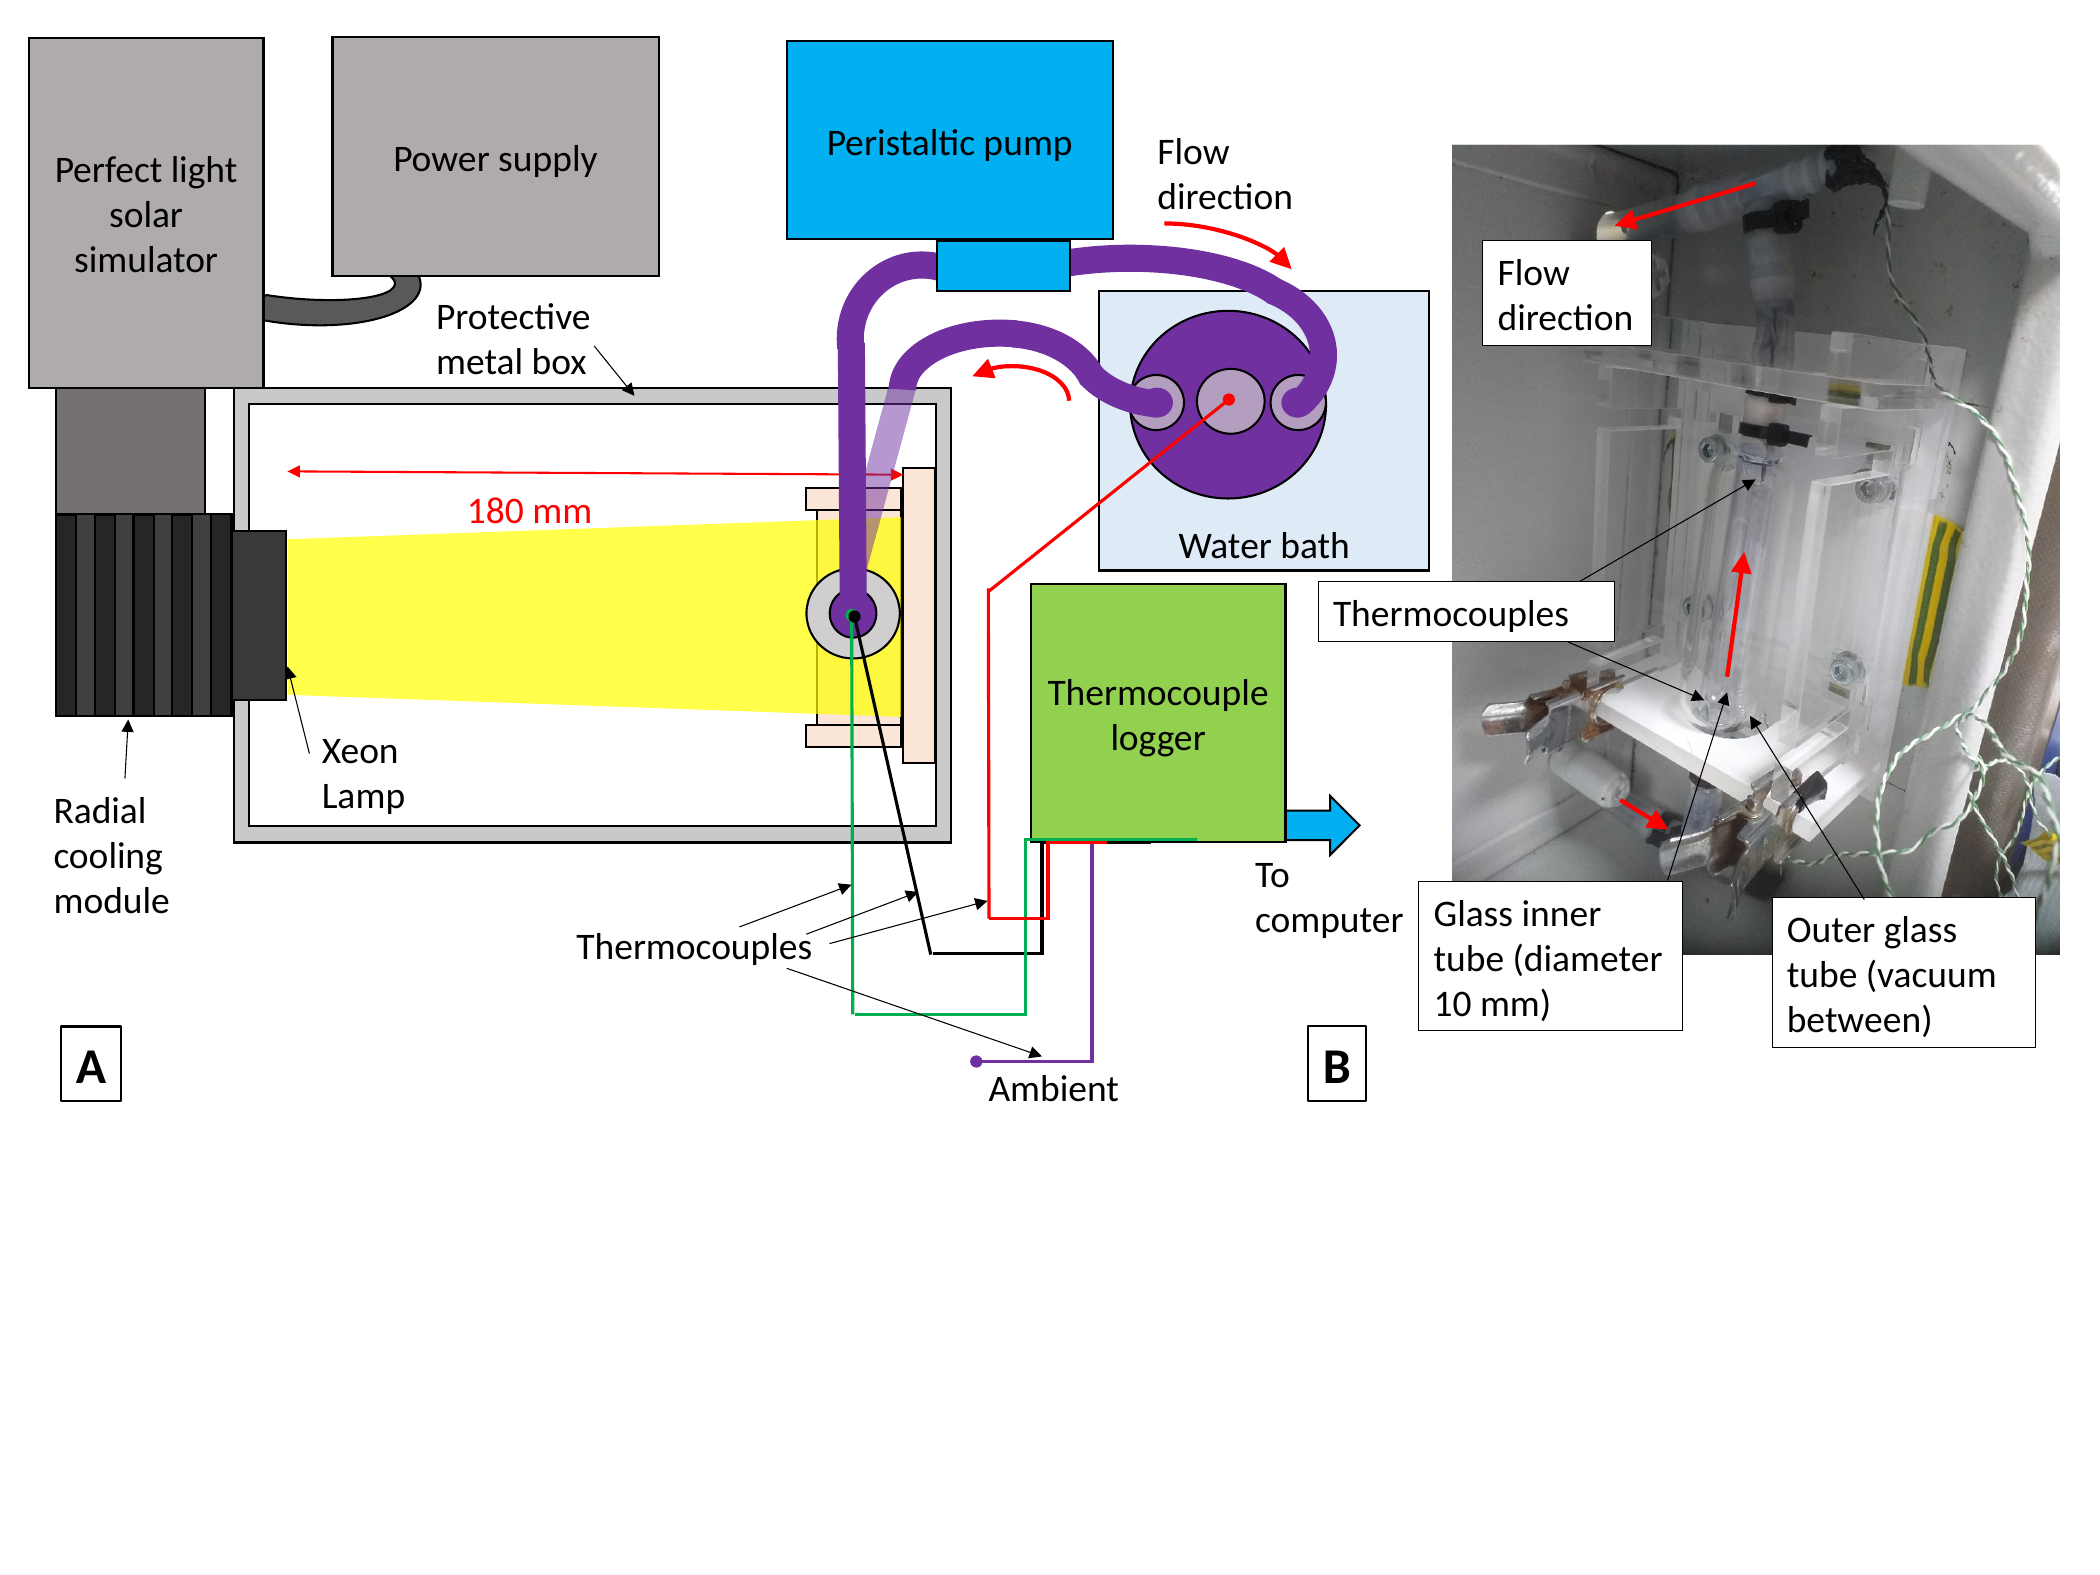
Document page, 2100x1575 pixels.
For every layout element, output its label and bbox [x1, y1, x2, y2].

text_box [28, 36, 2060, 1124]
